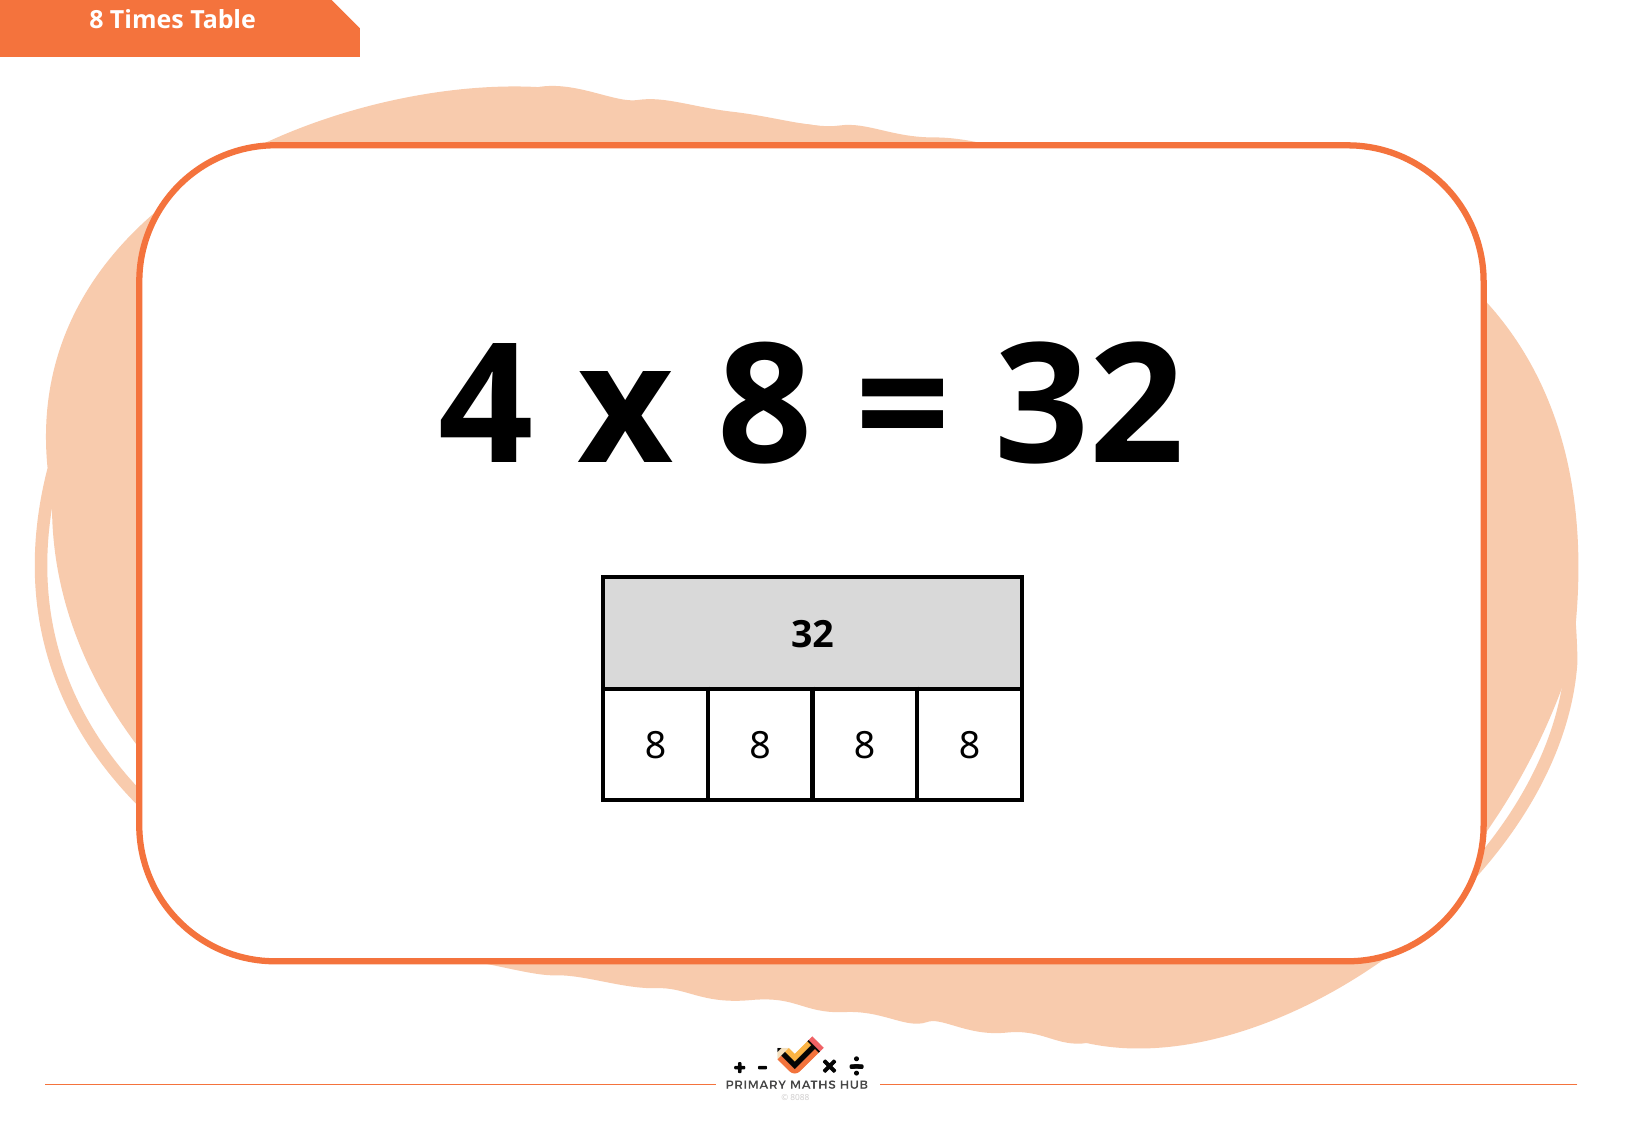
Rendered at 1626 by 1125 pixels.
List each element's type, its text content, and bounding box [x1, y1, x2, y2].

text_box 4 x 8 = 32 [140, 288, 1485, 503]
table_cell 8 [710, 691, 810, 798]
text_box © 8088 [720, 1084, 870, 1110]
text_box 8 Times Table [0, 0, 361, 58]
table_header 32 [605, 579, 1020, 687]
text_box [496, 960, 1374, 1044]
text_box [39, 214, 155, 799]
table_cell 8 [605, 691, 706, 798]
picture [722, 1034, 872, 1094]
text_box [273, 91, 956, 144]
table_cell 8 [815, 691, 915, 798]
table_cell 8 [919, 691, 1020, 798]
text_box [138, 144, 1485, 963]
text_box [1479, 300, 1579, 867]
